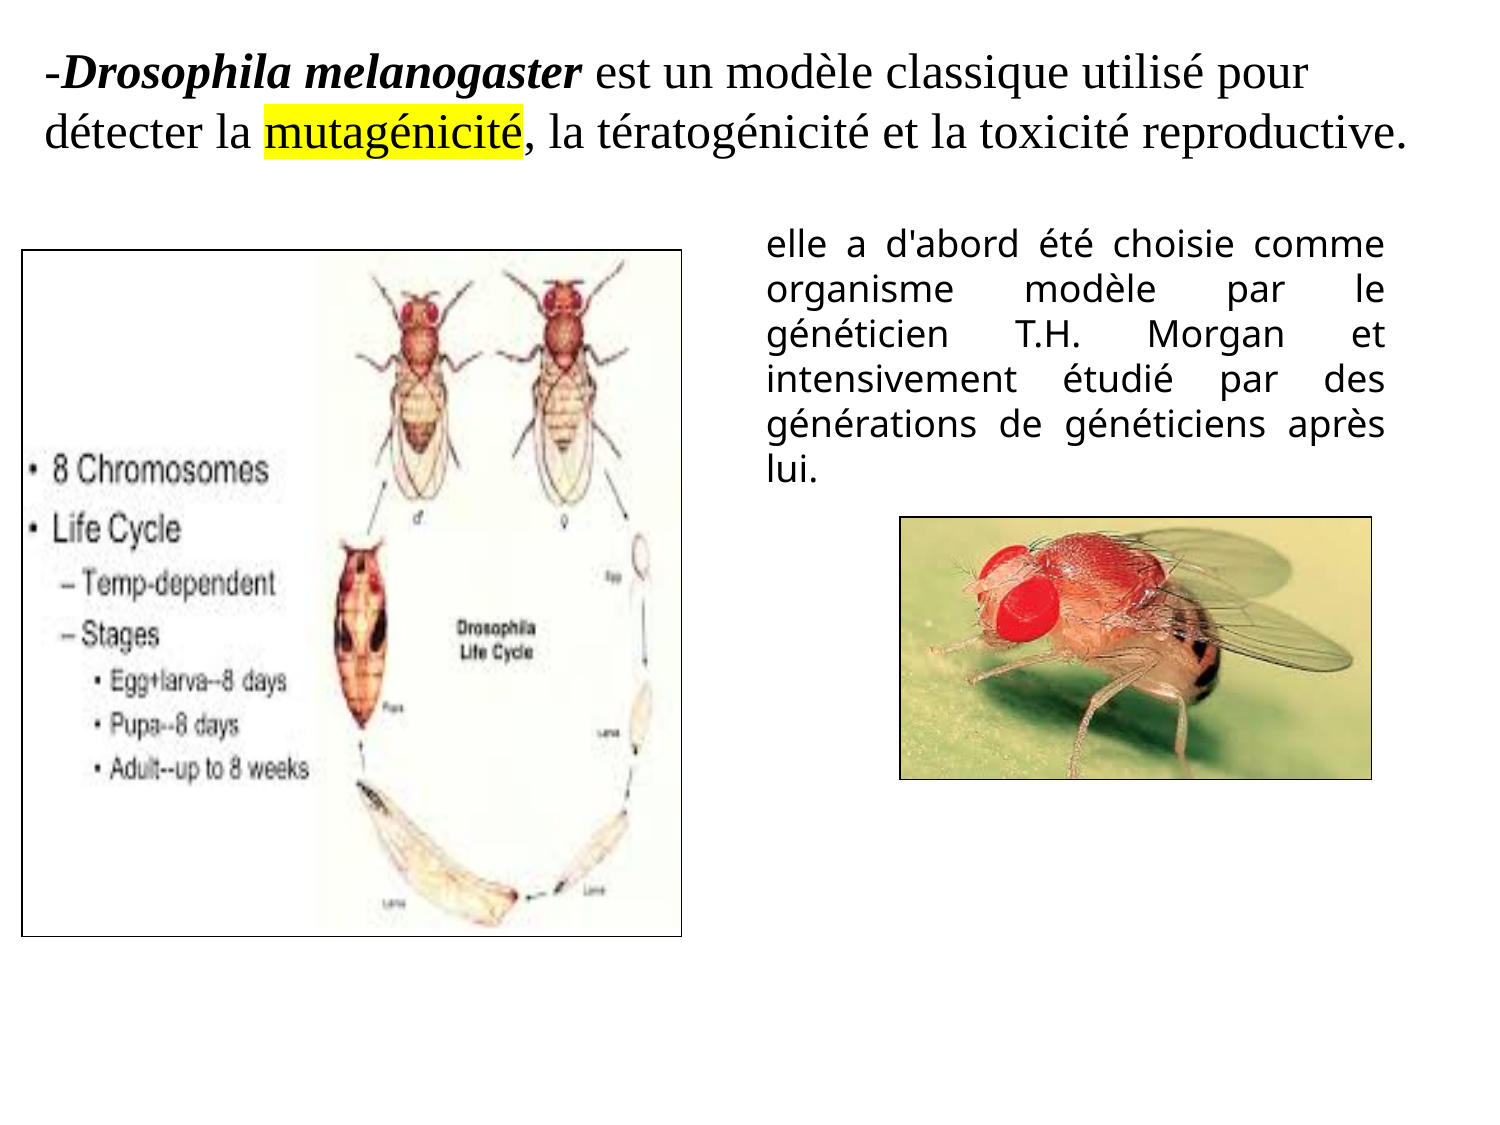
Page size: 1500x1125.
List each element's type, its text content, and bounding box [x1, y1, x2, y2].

text_box elle a d'abord été choisie comme organisme modèle par le généticien T.H. Morgan et intensivement étudié par des générations de généticiens après lui. [750, 212, 1402, 498]
picture [22, 250, 681, 937]
list -Drosophila melanogaster est un modèle classique utilisé pour détecter la mutagénicité, la tératogénicité et la toxicité reproductive. [29, 30, 1483, 1094]
picture [900, 517, 1372, 779]
